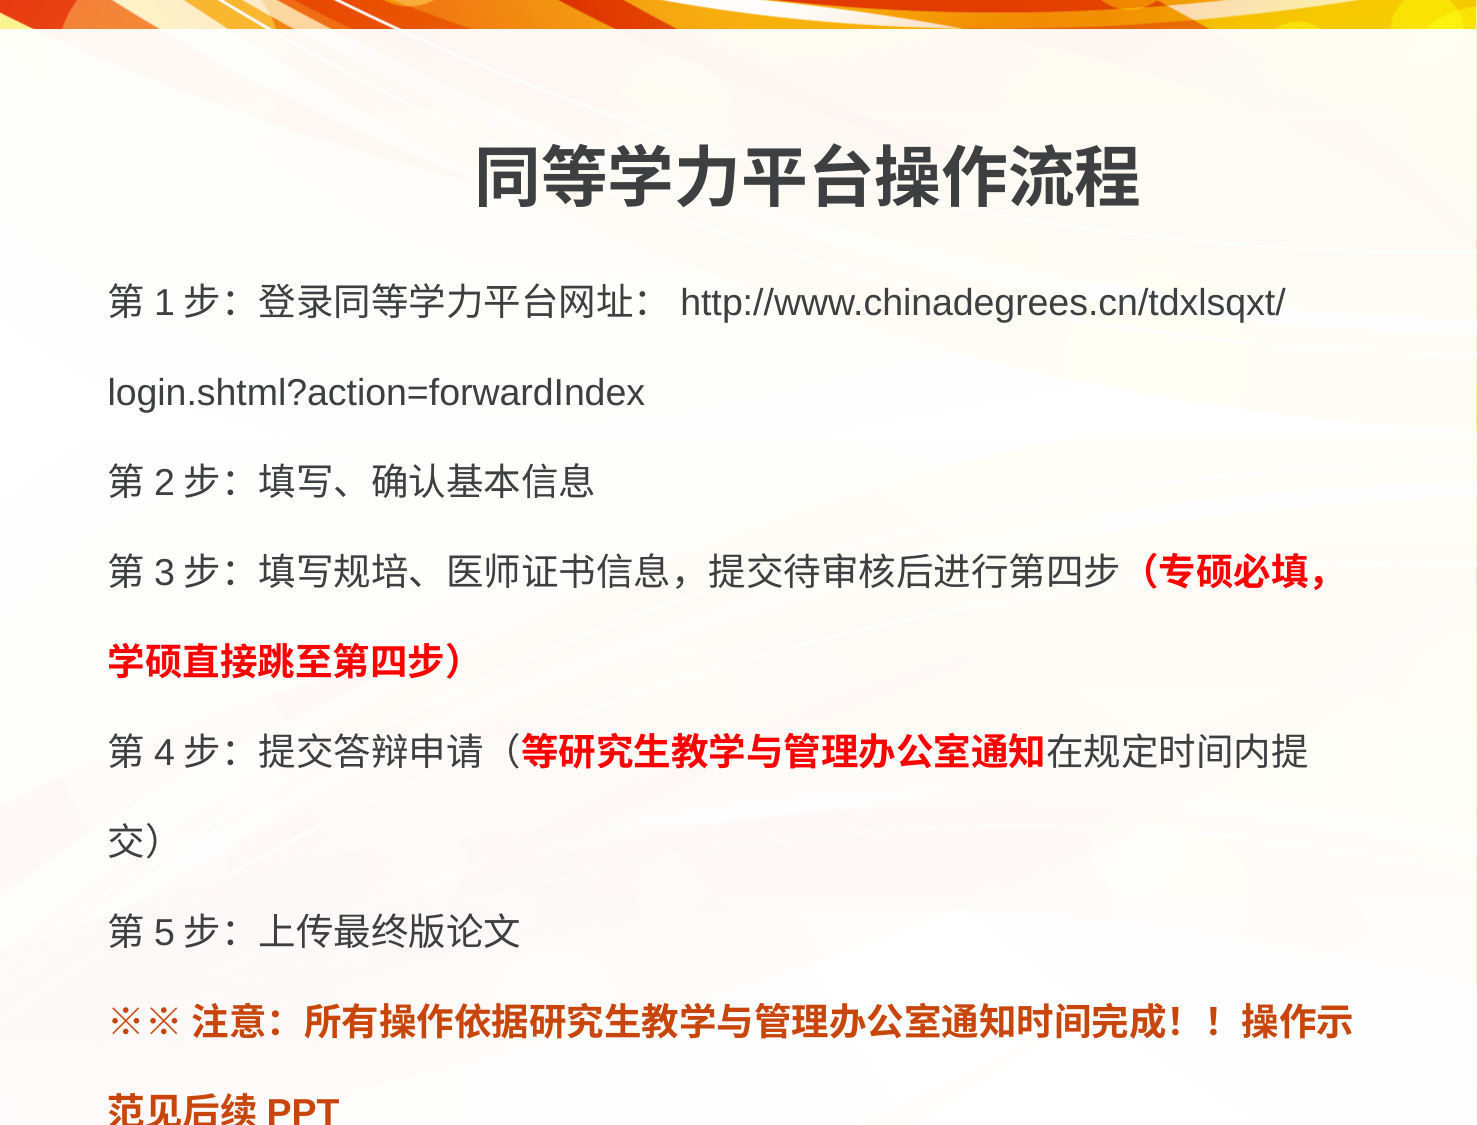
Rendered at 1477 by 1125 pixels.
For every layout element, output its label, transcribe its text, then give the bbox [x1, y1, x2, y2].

text_box 第1步：登录同等学力平台网址：http://www.chinadegrees.cn/tdxlsqxt/login.shtml?action=forwardIndex 第2步：填写、确认基本信息 第3步：填写规培、医师证书信息，提交待审核后进行第四步（专硕必填，学硕直接跳至第四步） 第4步：提交答辩申请（等研究生教学与管理办公室通知在规定时间内提交） 第5步：上传最终版论文 ※※注意：所有操作依据研究生教学与管理办公室通知时间完成！！操作示范见后续PPT [92, 225, 1384, 1125]
picture [0, 0, 1477, 29]
text_box 同等学力平台操作流程 [459, 103, 1157, 223]
